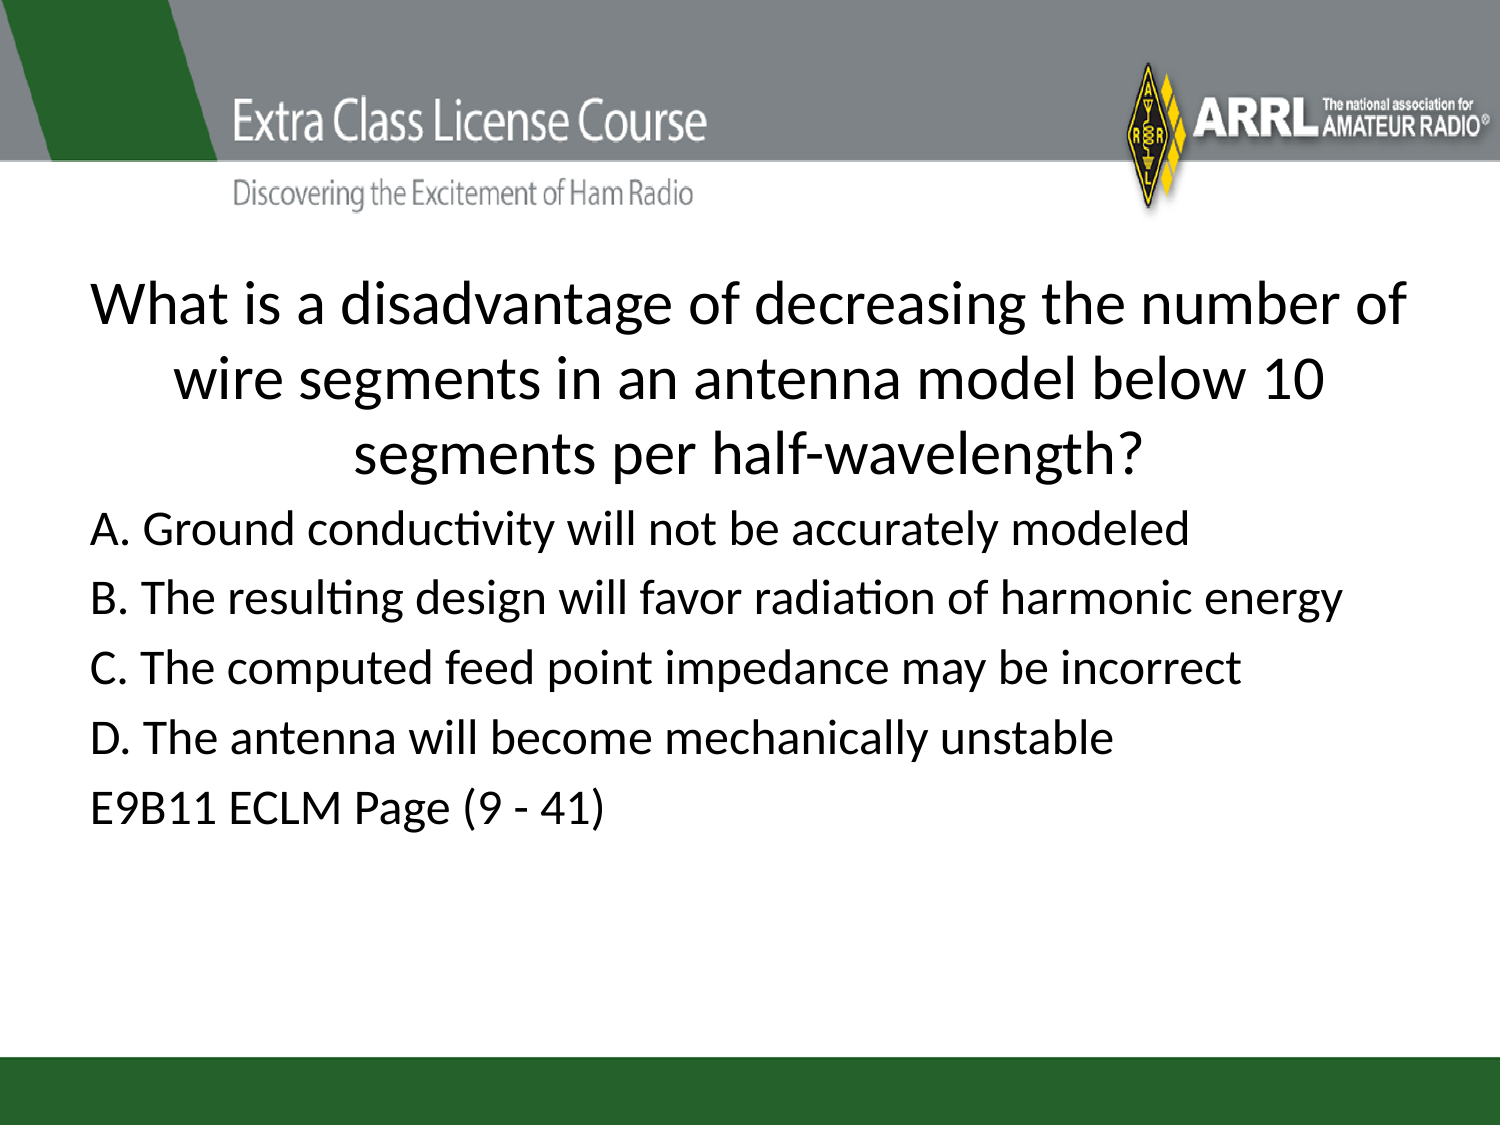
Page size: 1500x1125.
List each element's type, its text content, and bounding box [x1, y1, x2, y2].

picture [0, 0, 1500, 1125]
list A. Ground conductivity will not be accurately modeled B. The resulting design will favor radiation of harmonic energy C. The computed feed point impedance may be incorrect D. The antenna will become mechanically unstable E9B11 ECLM Page (9 - 41) [75, 487, 1425, 1005]
title What is a disadvantage of decreasing the number of wire segments in an antenna model below 10 segments per half-wavelength? [75, 254, 1425, 435]
